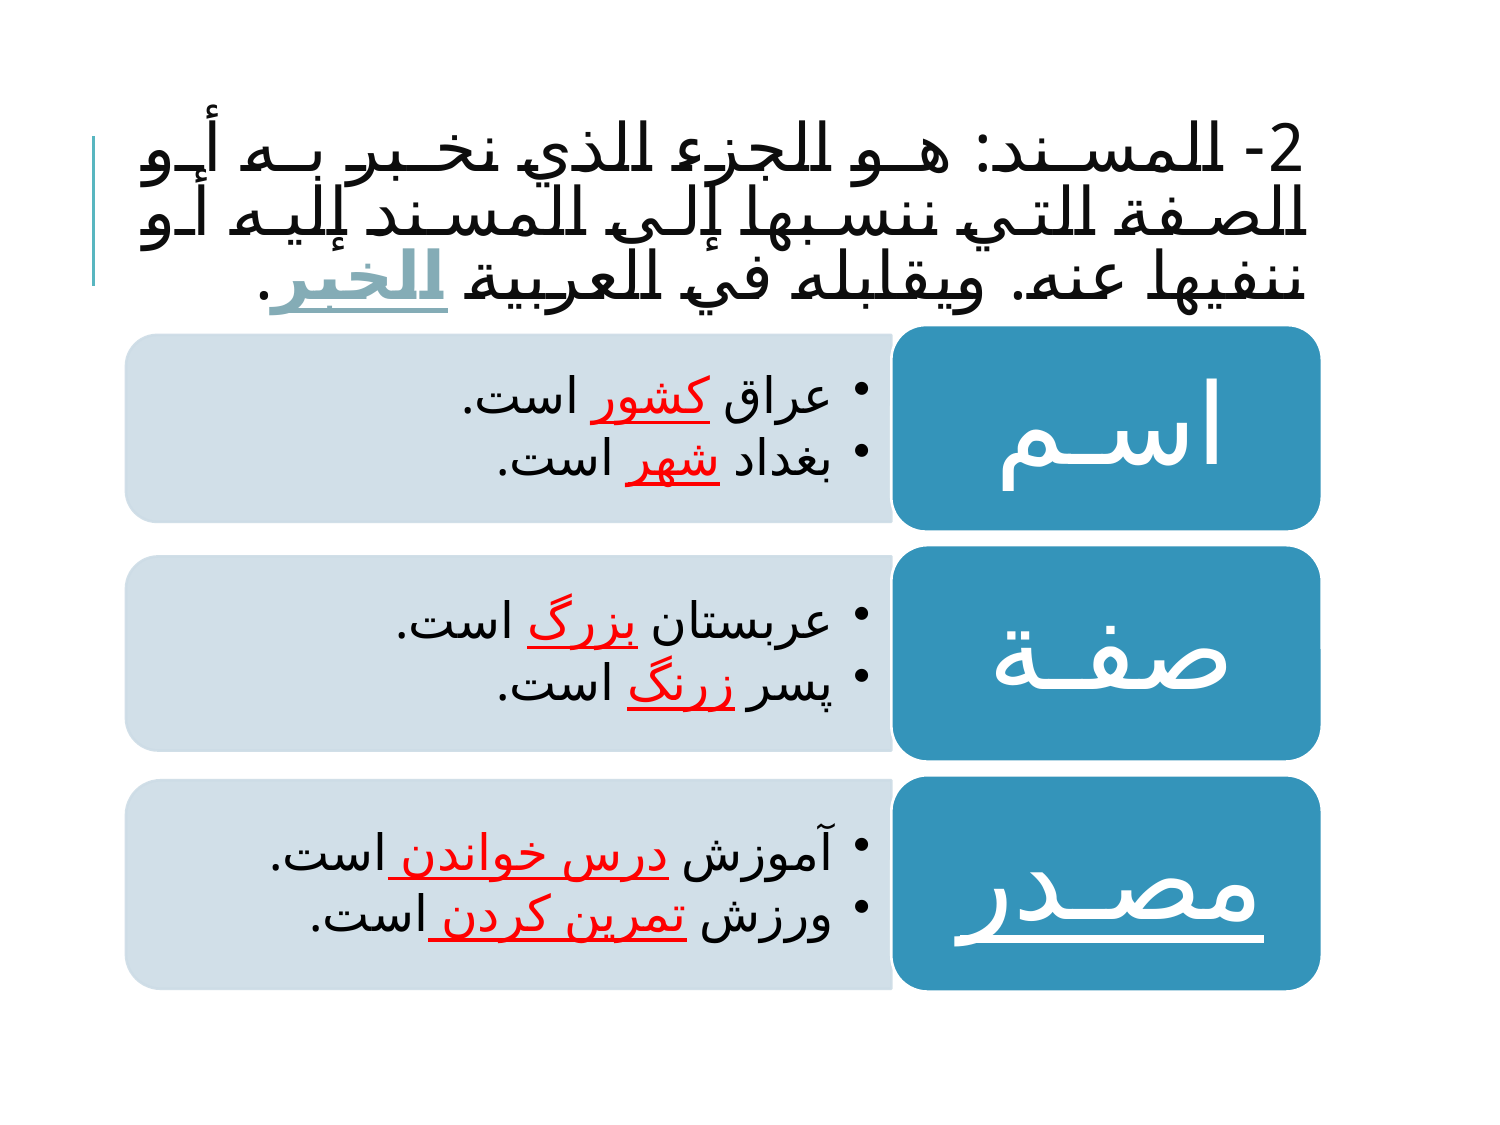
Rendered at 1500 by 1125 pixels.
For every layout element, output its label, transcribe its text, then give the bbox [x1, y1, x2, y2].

title 2- المسند: هو الجزء الذي نخبر به أو الصفة التي ننسبها إلى المسند إليه أو ننفيها عنه. ويقابله في العربية الخبر. [126, 90, 1322, 321]
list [125, 324, 1323, 992]
